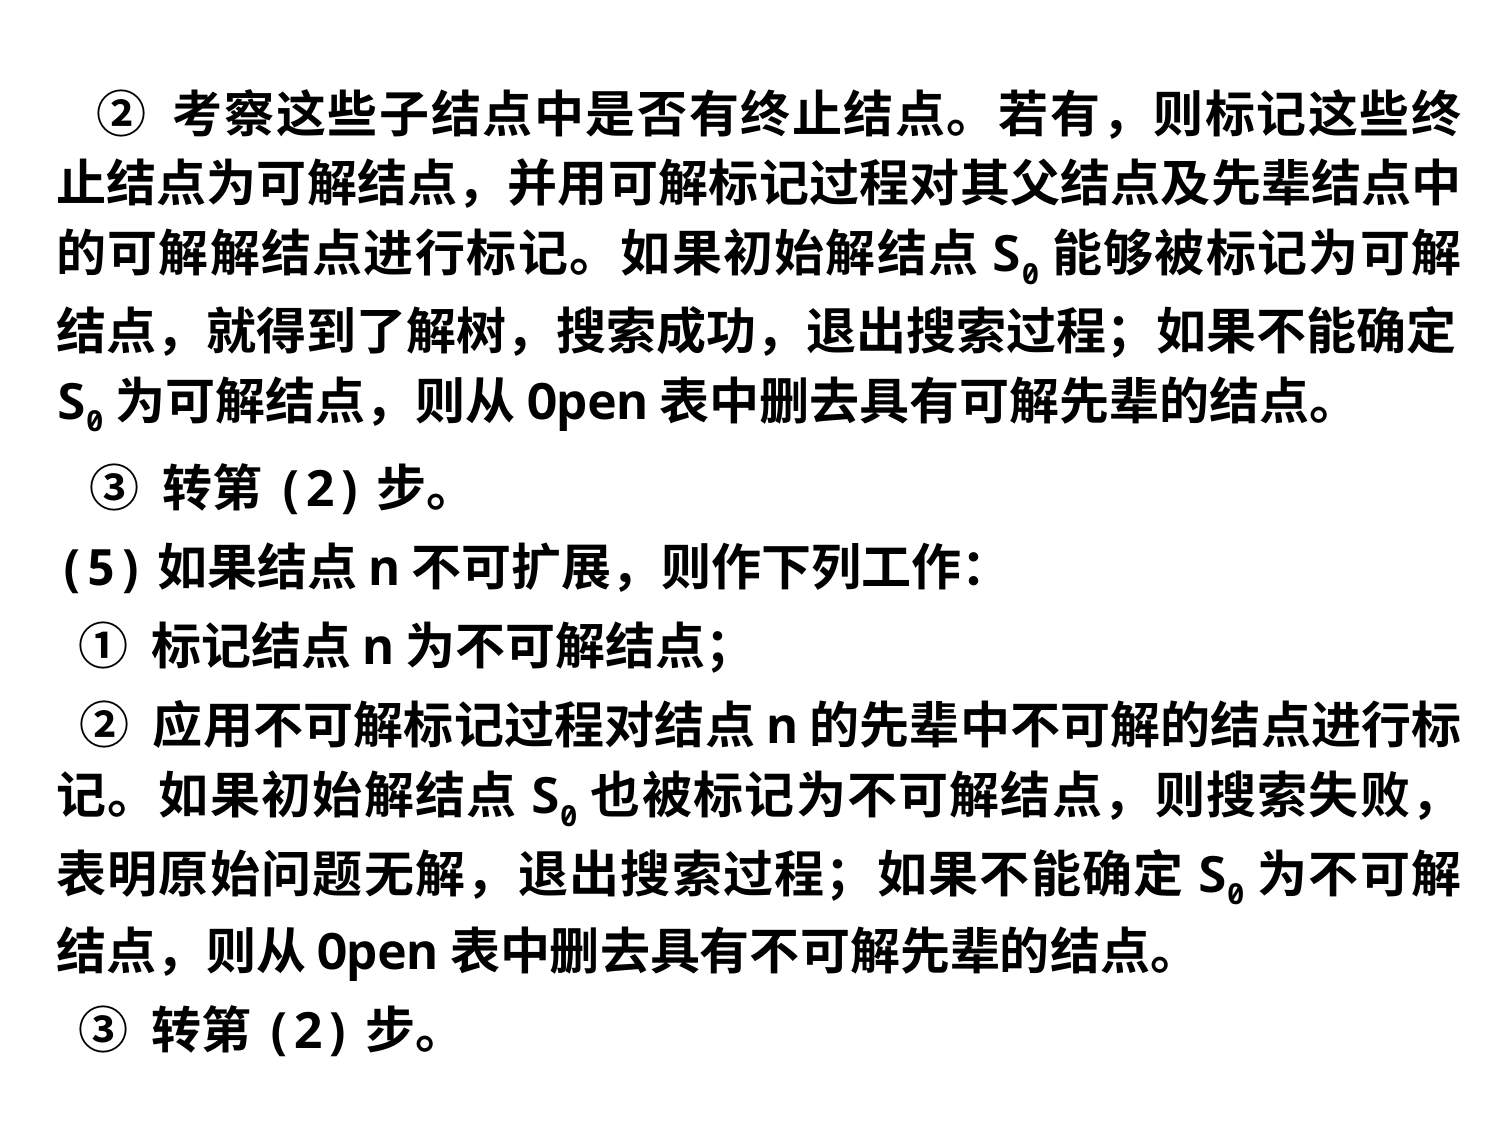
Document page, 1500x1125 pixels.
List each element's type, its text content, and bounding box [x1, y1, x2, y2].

text_box ② 考察这些子结点中是否有终止结点。若有，则标记这些终止结点为可解结点，并用可解标记过程对其父结点及先辈结点中的可解解结点进行标记。如果初始解结点S0能够被标记为可解结点，就得到了解树，搜索成功，退出搜索过程；如果不能确定S0为可解结点，则从Open表中删去具有可解先辈的结点。 ③ 转第(2)步。 (5)如果结点n不可扩展，则作下列工作： ① 标记结点n为不可解结点； ② 应用不可解标记过程对结点n的先辈中不可解的结点进行标记。如果初始解结点S0也被标记为不可解结点，则搜索失败，表明原始问题无解，退出搜索过程；如果不能确定S0为不可解结点，则从Open表中删去具有不可解先辈的结点。 ③ 转第(2)步。 [41, 66, 1477, 1066]
